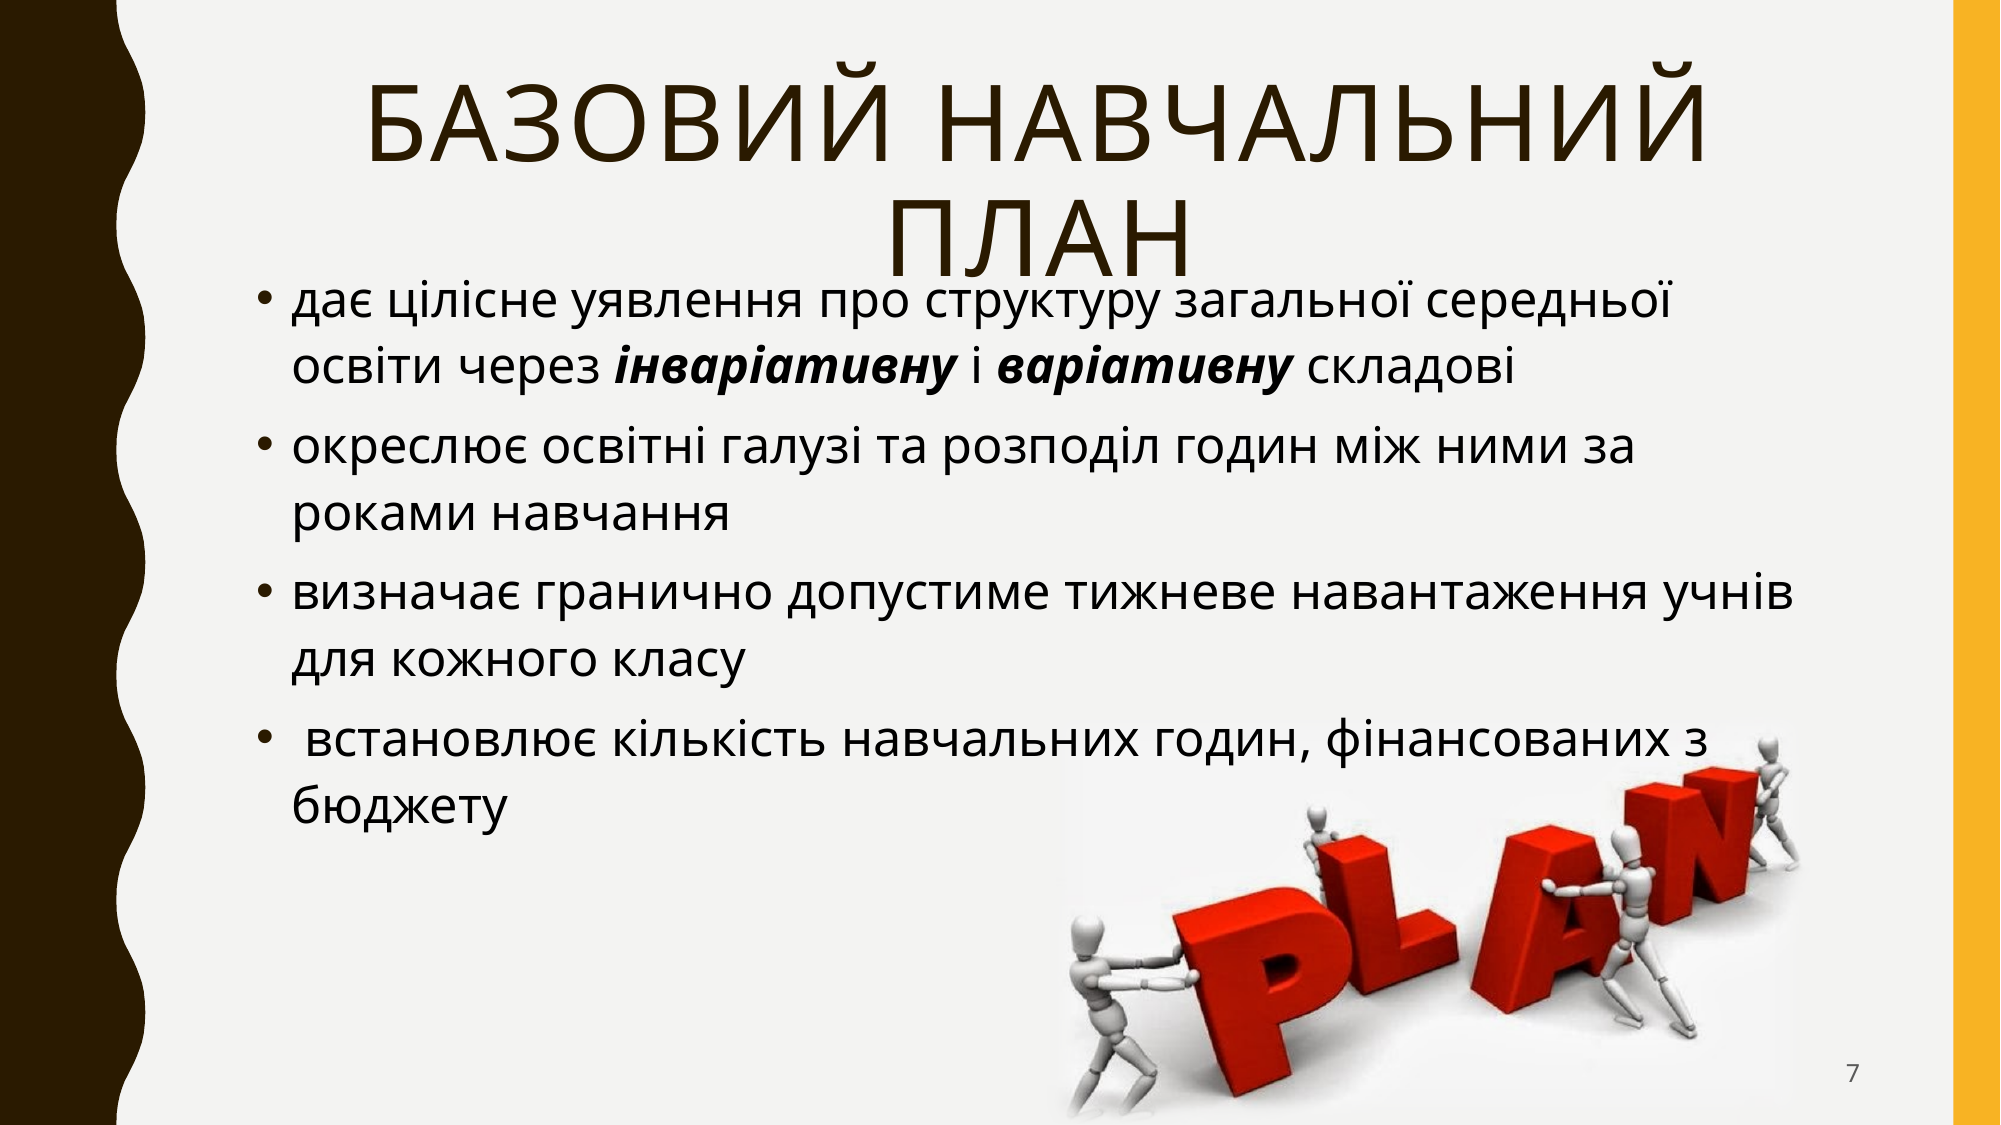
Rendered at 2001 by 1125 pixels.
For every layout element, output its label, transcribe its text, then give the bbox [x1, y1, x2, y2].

title Базовий навчальний план [205, 62, 1875, 308]
slide_number 7 [1811, 1045, 1875, 1103]
list дає цілісне уявлення про структуру загальної середньої освіти через інваріативну і варіативну складові окреслює освітні галузі та розподіл годин між ними за роками навчання визначає гранично допустиме тижневе навантаження учнів для кожного класу встановлює кількість навчальних годин, фінансованих з бюджету [241, 253, 1811, 843]
picture [1046, 704, 1811, 1125]
